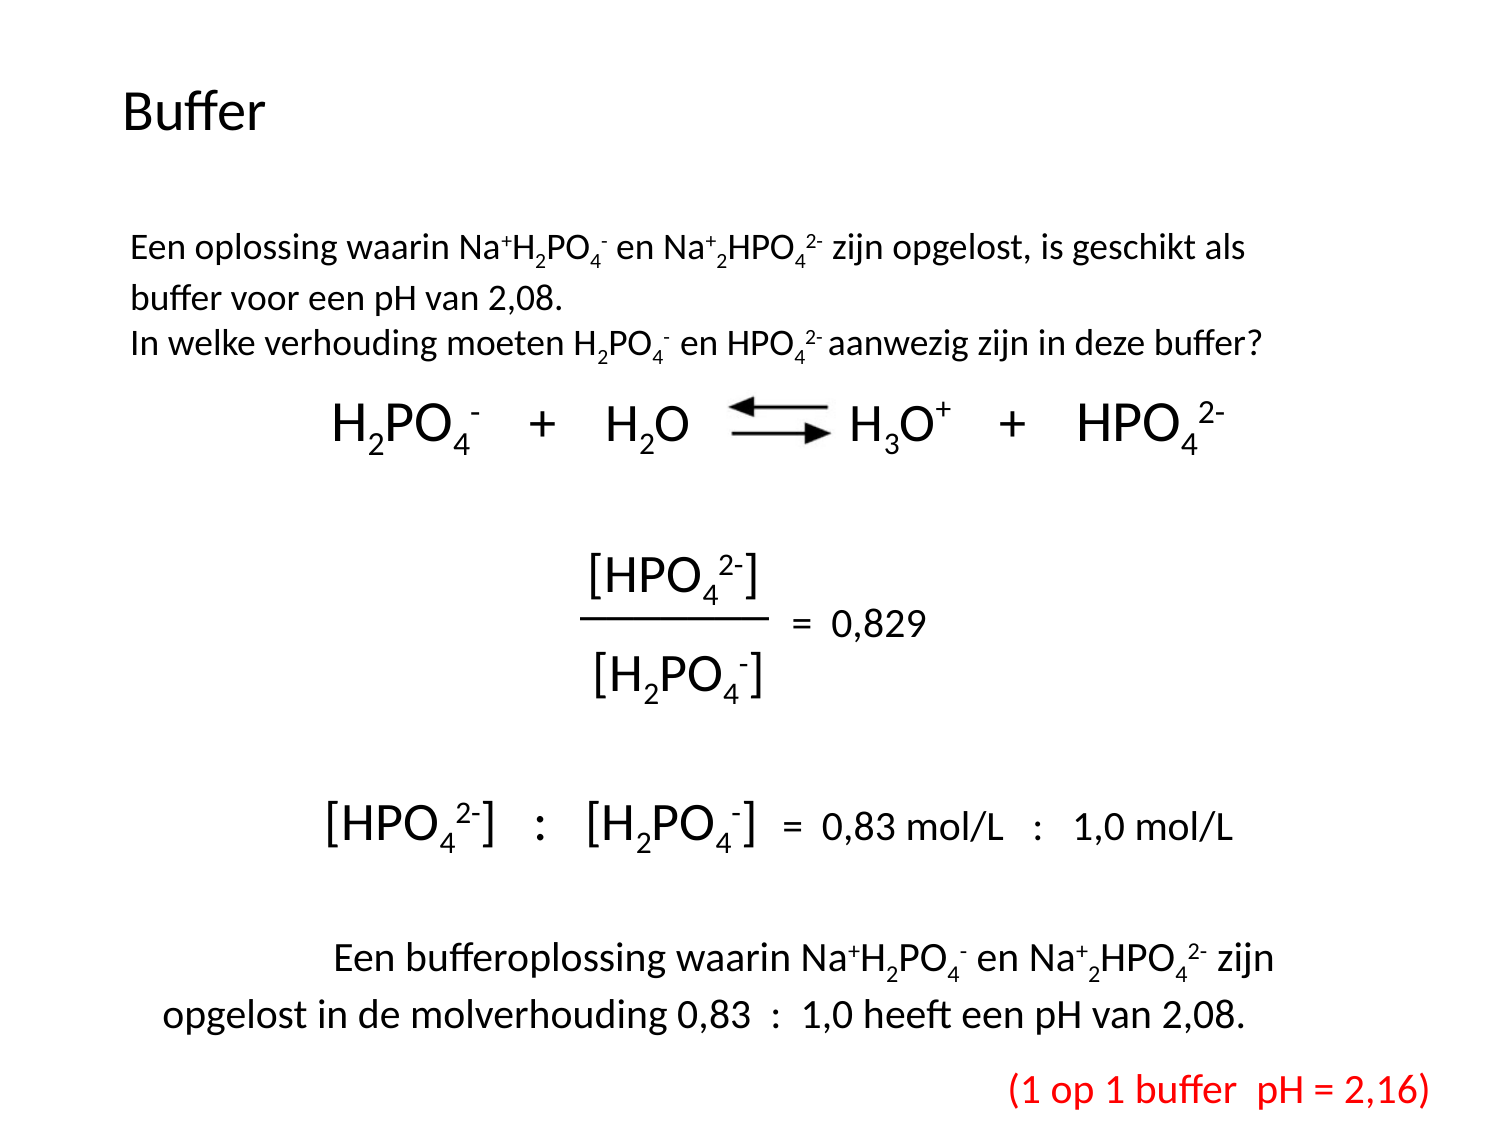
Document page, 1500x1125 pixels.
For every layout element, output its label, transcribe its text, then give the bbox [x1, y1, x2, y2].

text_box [406, 530, 1394, 708]
text_box H2PO4- + H2O H3O+ + HPO42- [267, 375, 1445, 528]
picture [725, 390, 847, 451]
text_box Buffer [108, 64, 282, 150]
text_box 8,32·10-3 [HPO42-] : [H2PO4-] = 0,83 mol/L : 1,0 mol/L Een bufferoplossing waarin Na+H2PO4- en Na+2HPO42- zijn opgelost in de molverhouding 0,83 : 1,0 heeft een pH van 2,08. (1 op 1 buffer pH = 2,16) [147, 778, 1481, 1125]
text_box Een buffer is bijvoorbeeld: Een oplossing waarin Na+H2PO4- en Na+2HPO42- zijn opgelost, is geschikt als buffer voor een pH van 2,08. In welke verhouding moeten H2PO4- en HPO42- aanwezig zijn in deze buffer? [115, 169, 1279, 557]
